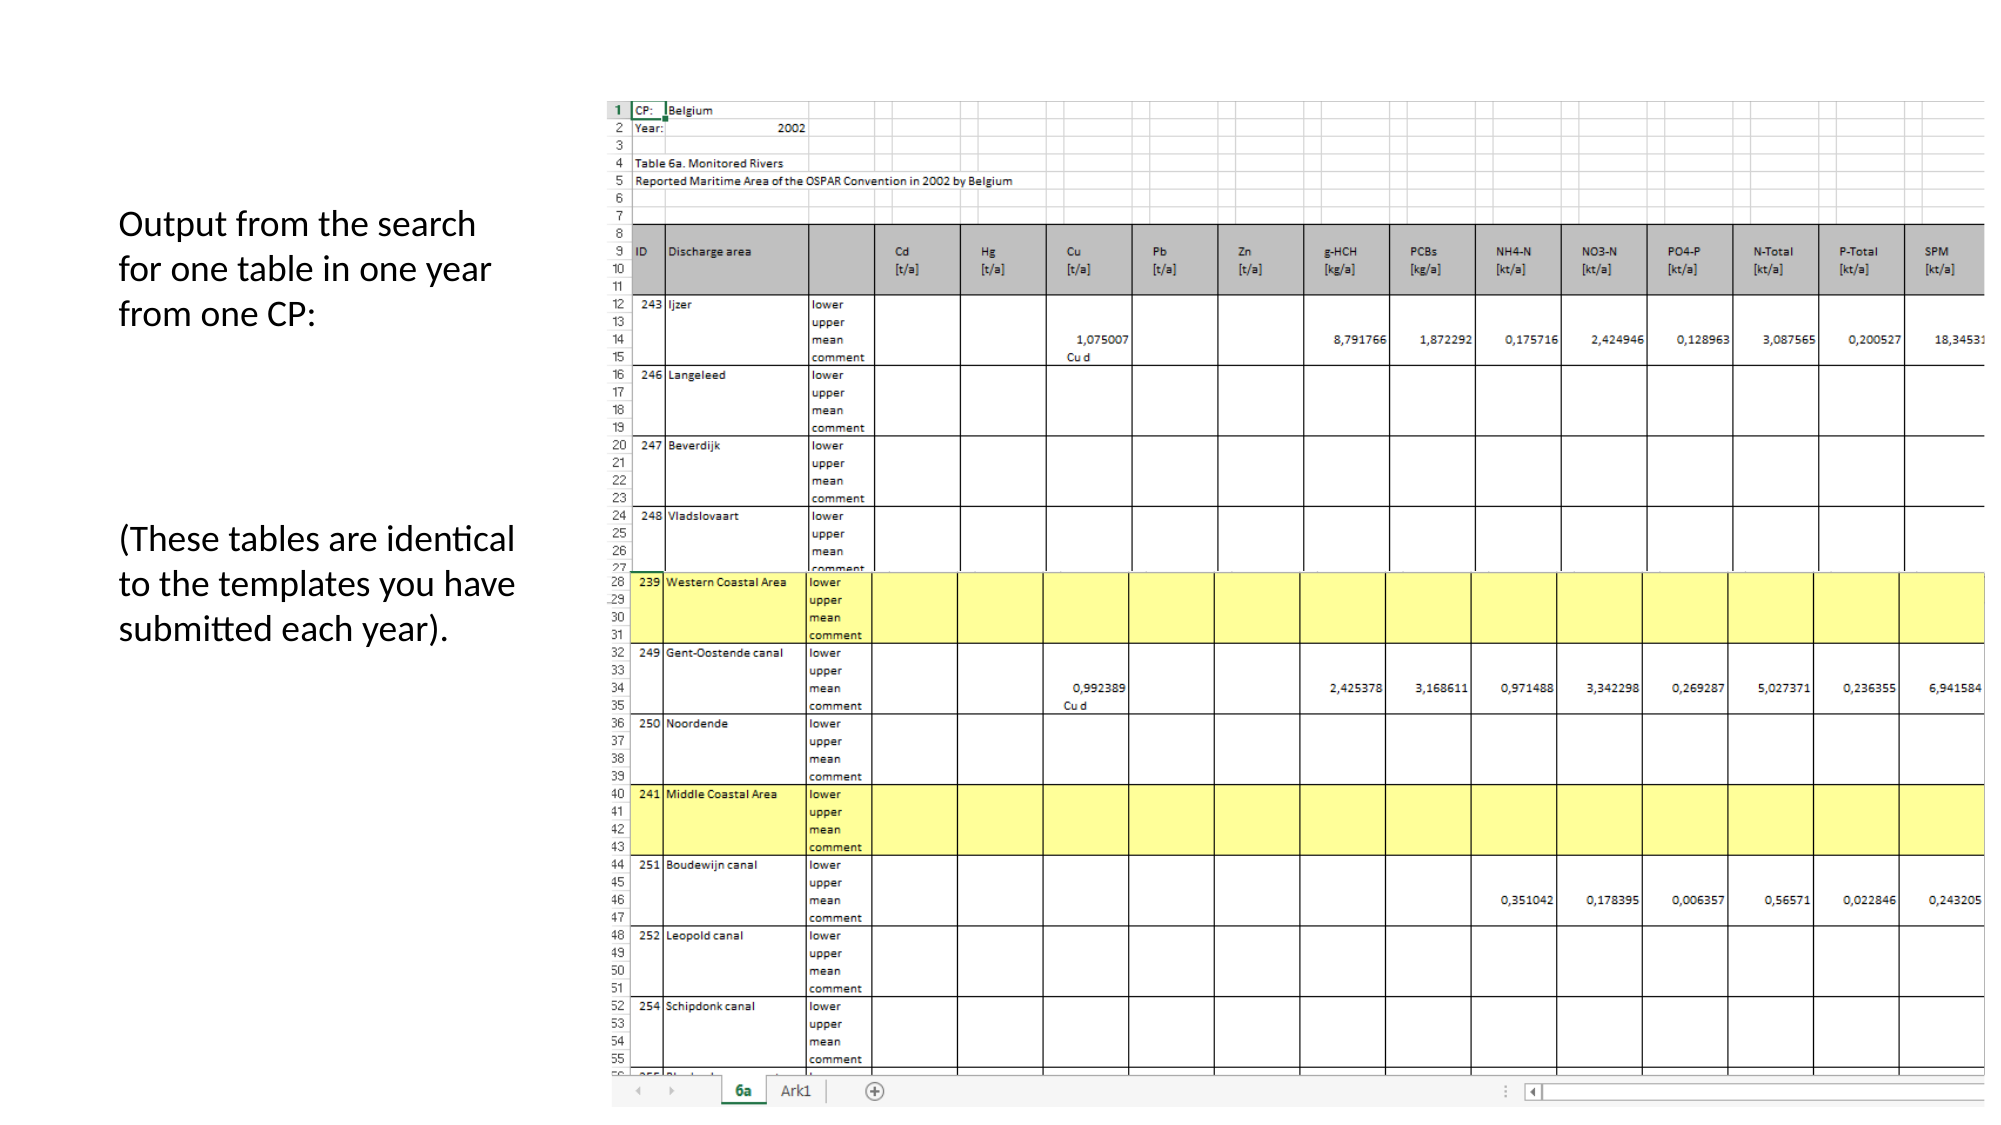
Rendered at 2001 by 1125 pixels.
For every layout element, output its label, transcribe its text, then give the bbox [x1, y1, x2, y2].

text_box Output from the search for one table in one year from one CP: (These tables are identical to the templates you have submitted each year). [103, 191, 543, 657]
picture [606, 101, 1985, 1107]
